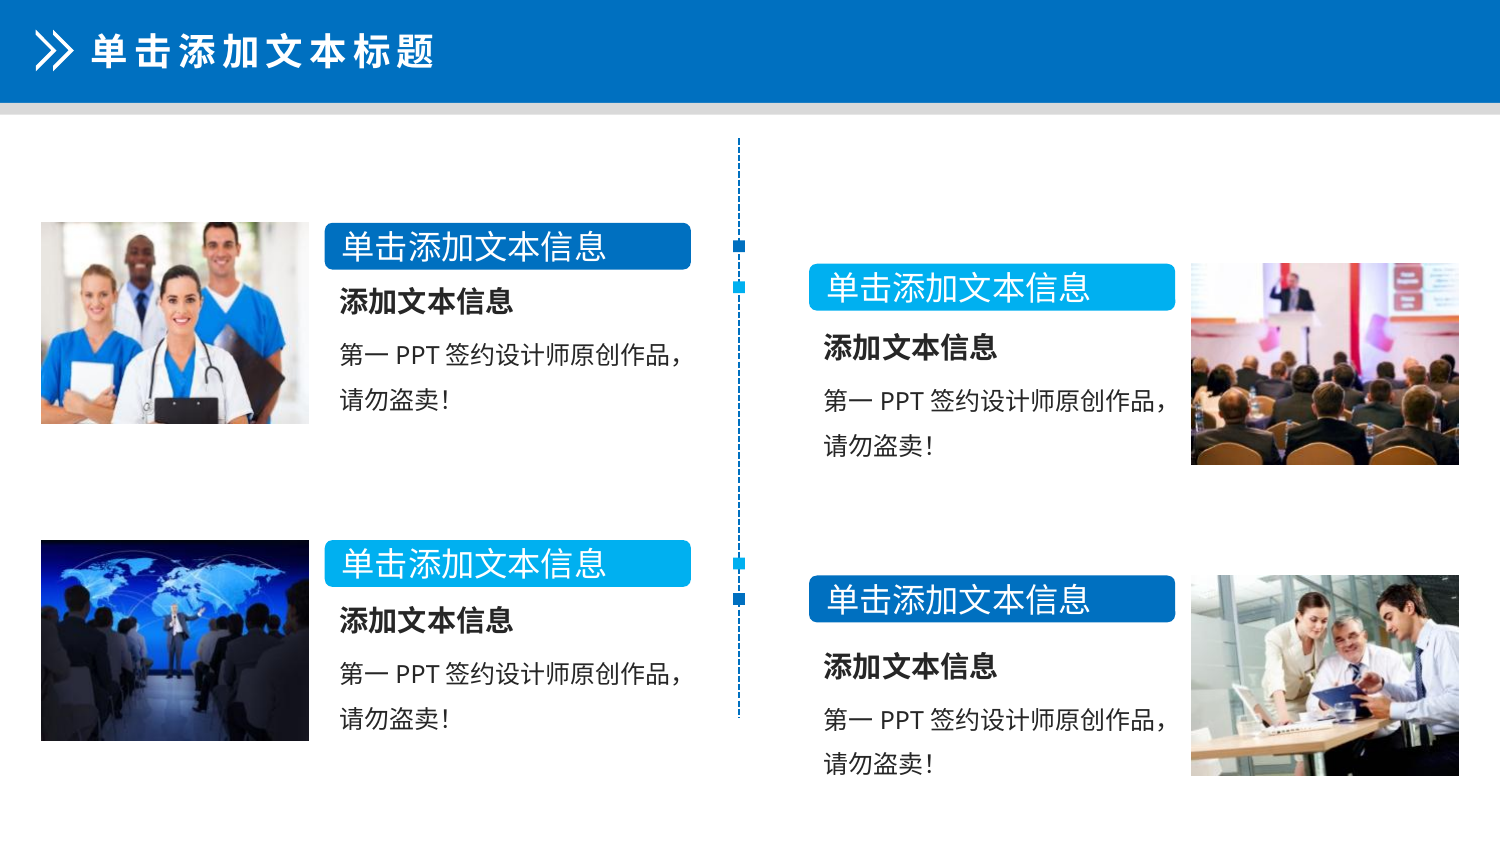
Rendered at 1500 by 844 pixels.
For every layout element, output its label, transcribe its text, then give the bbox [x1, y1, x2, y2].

text_box [743, 279, 747, 295]
text_box 单击添加文本信息 [806, 261, 1178, 313]
picture [40, 539, 309, 741]
text_box [743, 591, 747, 607]
text_box 添加文本信息 第一PPT签约设计师原创作品，请勿盗卖！ [808, 640, 1177, 812]
text_box [0, 0, 1500, 101]
text_box 单击添加文本标题 [76, 20, 450, 80]
text_box [743, 238, 747, 254]
text_box 添加文本信息 第一PPT签约设计师原创作品，请勿盗卖！ [808, 321, 1177, 493]
text_box 添加文本信息 第一PPT签约设计师原创作品，请勿盗卖！ [324, 275, 693, 447]
text_box 单击添加文本信息 [806, 573, 1178, 625]
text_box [20, 35, 69, 66]
picture [1191, 263, 1459, 465]
text_box 单击添加文本信息 [322, 220, 694, 272]
text_box 单击添加文本信息 [322, 537, 694, 590]
text_box [0, 101, 1500, 117]
picture [1191, 575, 1459, 777]
text_box 添加文本信息 第一PPT签约设计师原创作品，请勿盗卖！ [324, 594, 693, 766]
picture [40, 222, 309, 424]
text_box [743, 556, 747, 571]
